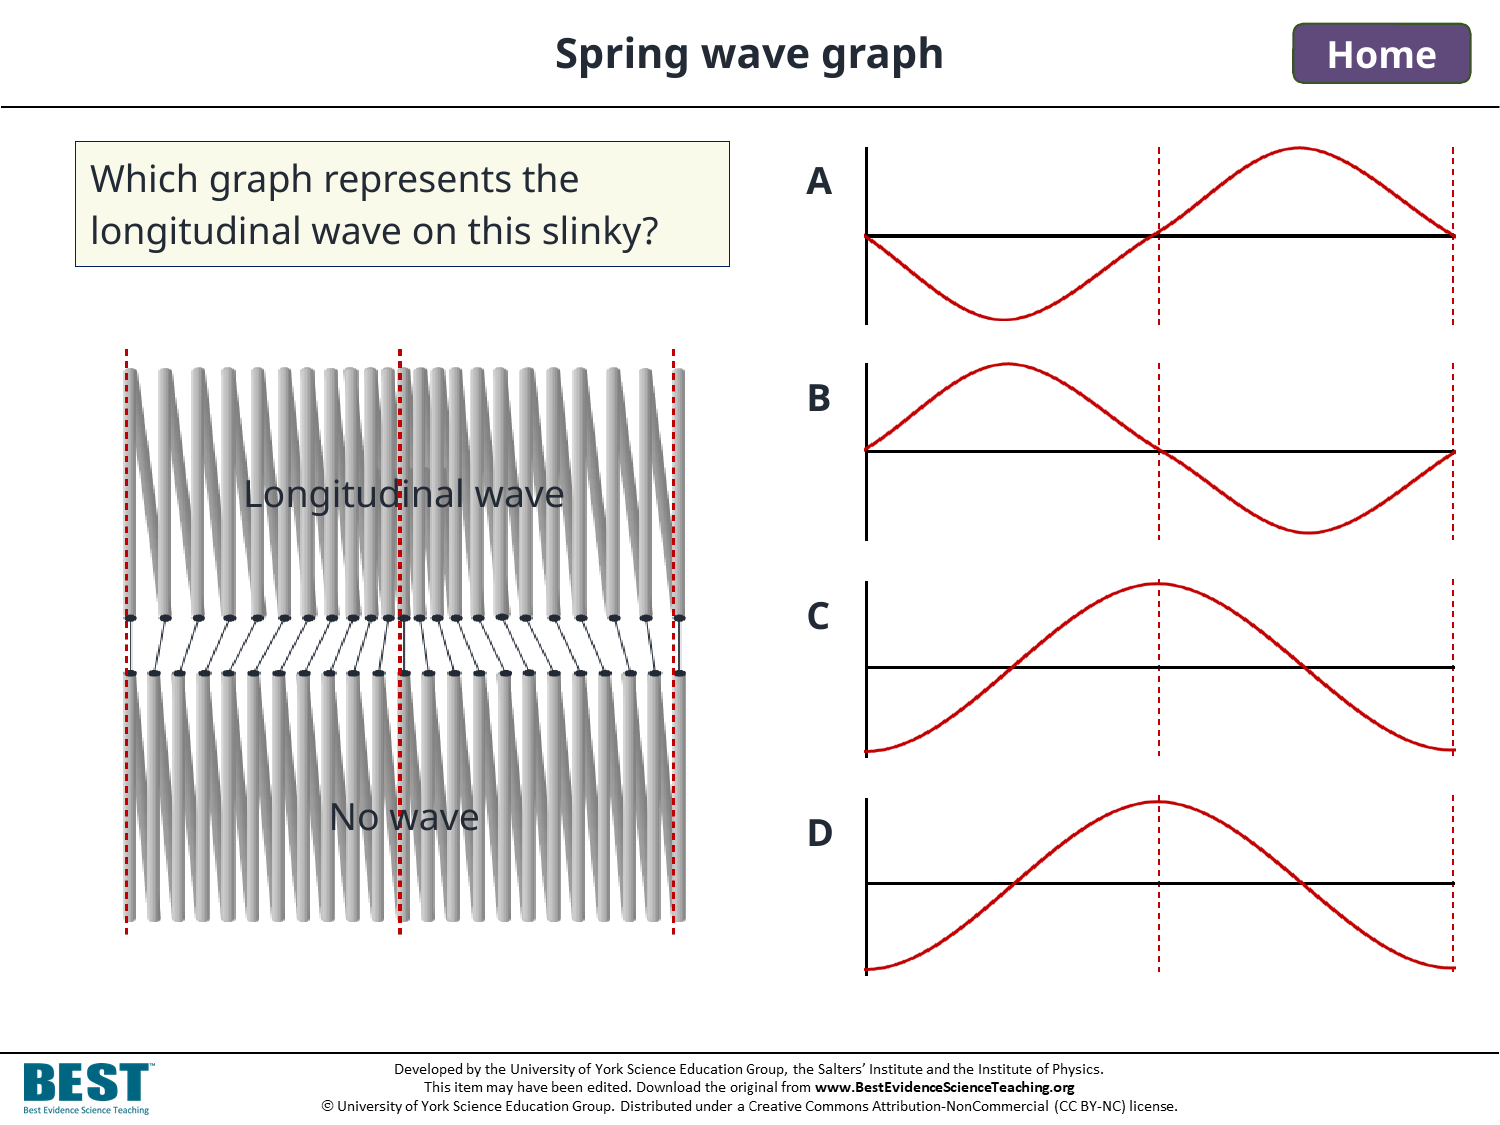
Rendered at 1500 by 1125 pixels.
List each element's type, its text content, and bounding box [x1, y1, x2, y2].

picture [0, 106, 1500, 1125]
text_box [864, 537, 1456, 541]
text_box Spring wave graph [26, 4, 1474, 99]
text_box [864, 321, 1456, 325]
text_box Home [1292, 22, 1472, 84]
